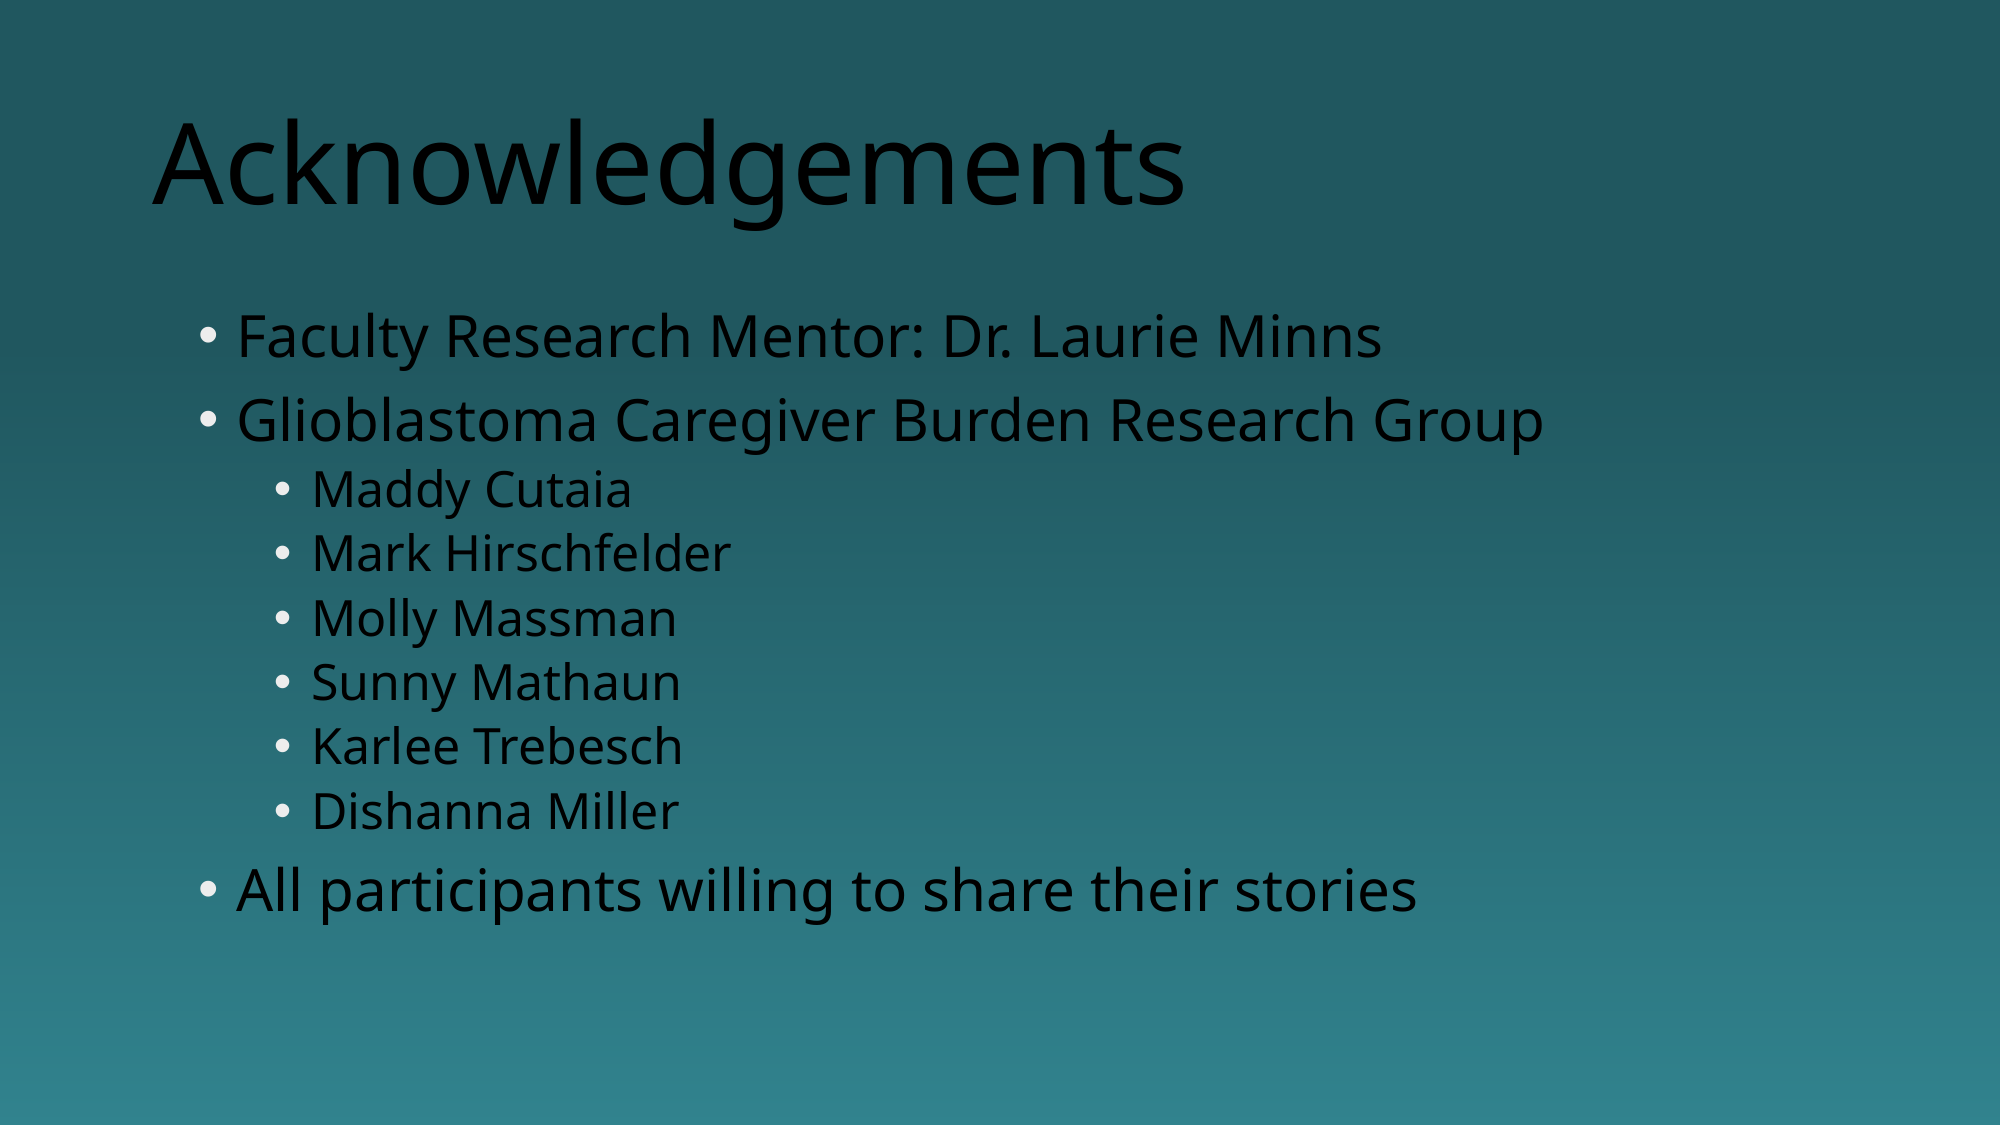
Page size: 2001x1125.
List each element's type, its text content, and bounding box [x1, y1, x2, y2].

list Faculty Research Mentor: Dr. Laurie Minns Glioblastoma Caregiver Burden Research Group Maddy Cutaia Mark Hirschfelder Molly Massman Sunny Mathaun Karlee Trebesch Dishanna Miller All participants willing to share their stories [183, 299, 1863, 1014]
title Acknowledgements [137, 59, 1863, 278]
